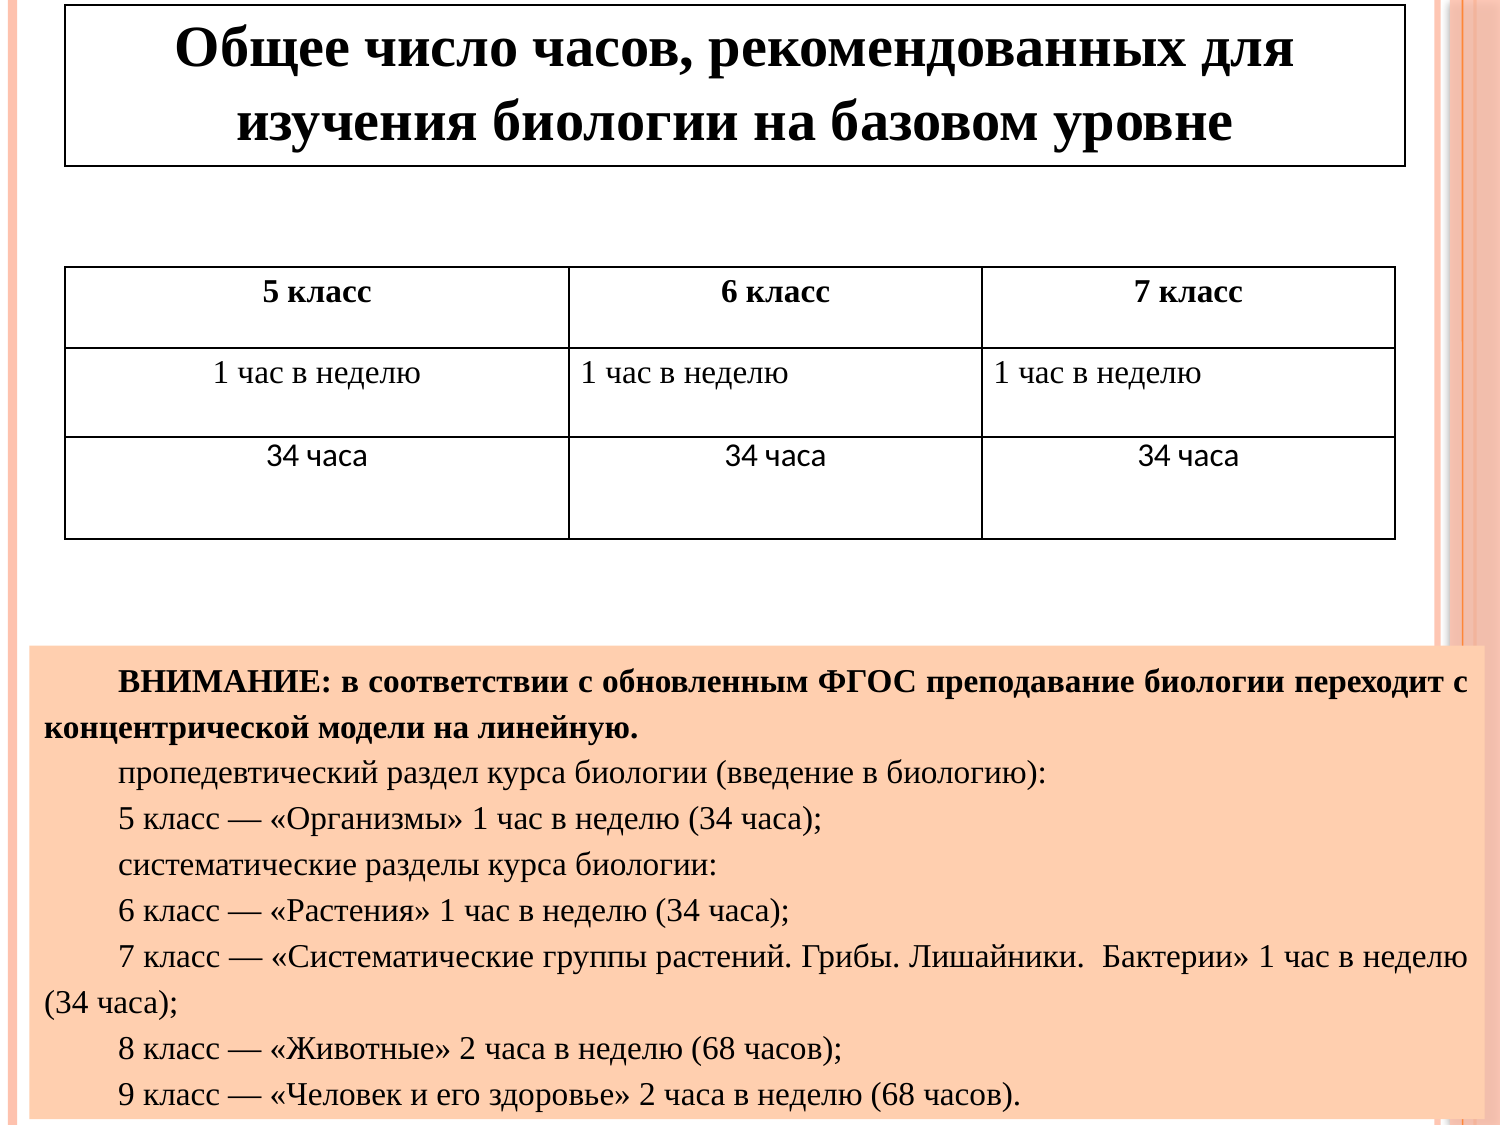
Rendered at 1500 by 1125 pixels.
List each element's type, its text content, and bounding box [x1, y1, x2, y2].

table_cell 1 час в неделю [66, 349, 568, 436]
table_header 5 класс [66, 268, 568, 347]
table_cell 1 час в неделю [570, 349, 981, 436]
table_header 7 класс [983, 268, 1394, 347]
table_header 6 класс [570, 268, 981, 347]
table_cell 34 часа [570, 438, 981, 538]
table_cell 34 часа [66, 438, 568, 538]
table_header Общее число часов, рекомендованных для изучения биологии на базовом уровне [66, 6, 1404, 165]
table_cell 1 час в неделю [983, 349, 1394, 436]
table_cell 34 часа [983, 438, 1394, 538]
text_box ВНИМАНИЕ: в соответствии с обновленным ФГОС преподавание биологии переходит с концентрической модели на линейную. пропедевтический раздел курса биологии (введение в биологию): 5 класс — «Организмы» 1 час в неделю (34 часа); систематические разделы курса биологии: 6 класс — «Растения» 1 час в неделю (34 часа); 7 класс — «Систематические группы растений. Грибы. Лишайники. Бактерии» 1 час в неделю (34 часа); 8 класс — «Животные» 2 часа в неделю (68 часов); 9 класс — «Человек и его здоровье» 2 часа в неделю (68 часов). [29, 645, 1485, 1120]
